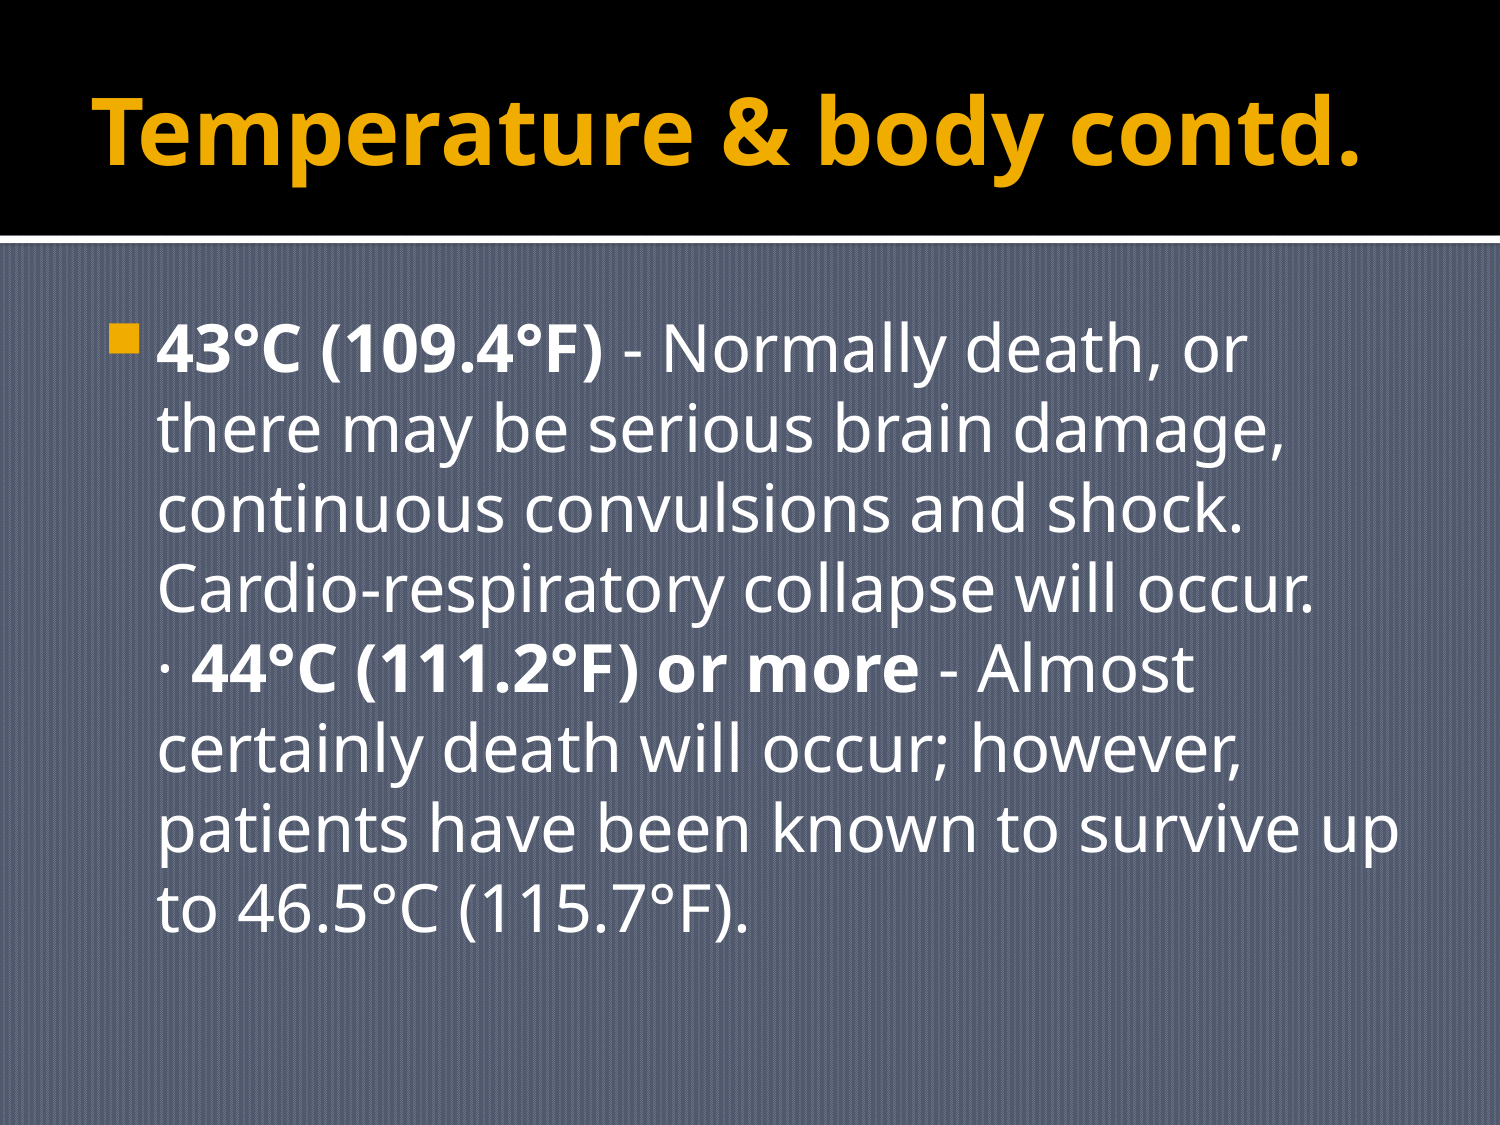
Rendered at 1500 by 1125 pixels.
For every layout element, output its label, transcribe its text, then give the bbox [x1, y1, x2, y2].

list 43°C (109.4°F) - Normally death, or there may be serious brain damage, continuous convulsions and shock. Cardio-respiratory collapse will occur. · 44°C (111.2°F) or more - Almost certainly death will occur; however, patients have been known to survive up to 46.5°C (115.7°F). [75, 291, 1425, 1050]
title Temperature & body contd. [75, 25, 1425, 231]
